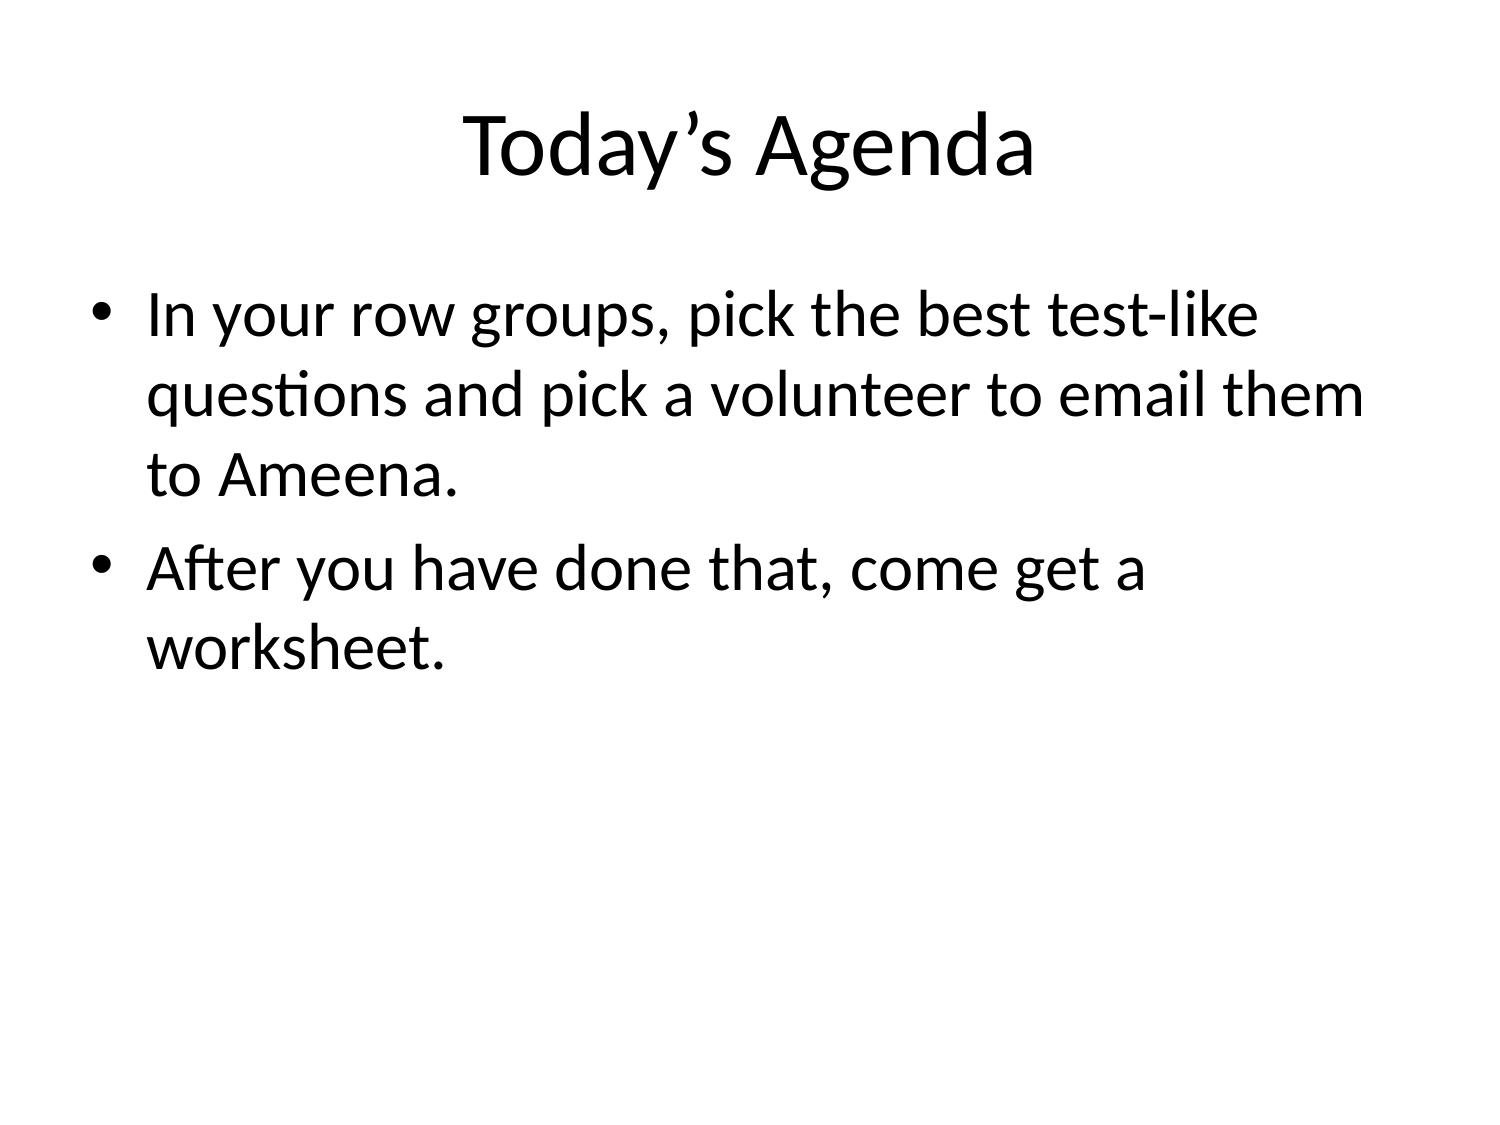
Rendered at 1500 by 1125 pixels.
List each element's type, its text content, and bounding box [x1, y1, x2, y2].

title Today’s Agenda [75, 45, 1425, 233]
list In your row groups, pick the best test-like questions and pick a volunteer to email them to Ameena. After you have done that, come get a worksheet. [75, 262, 1425, 1005]
